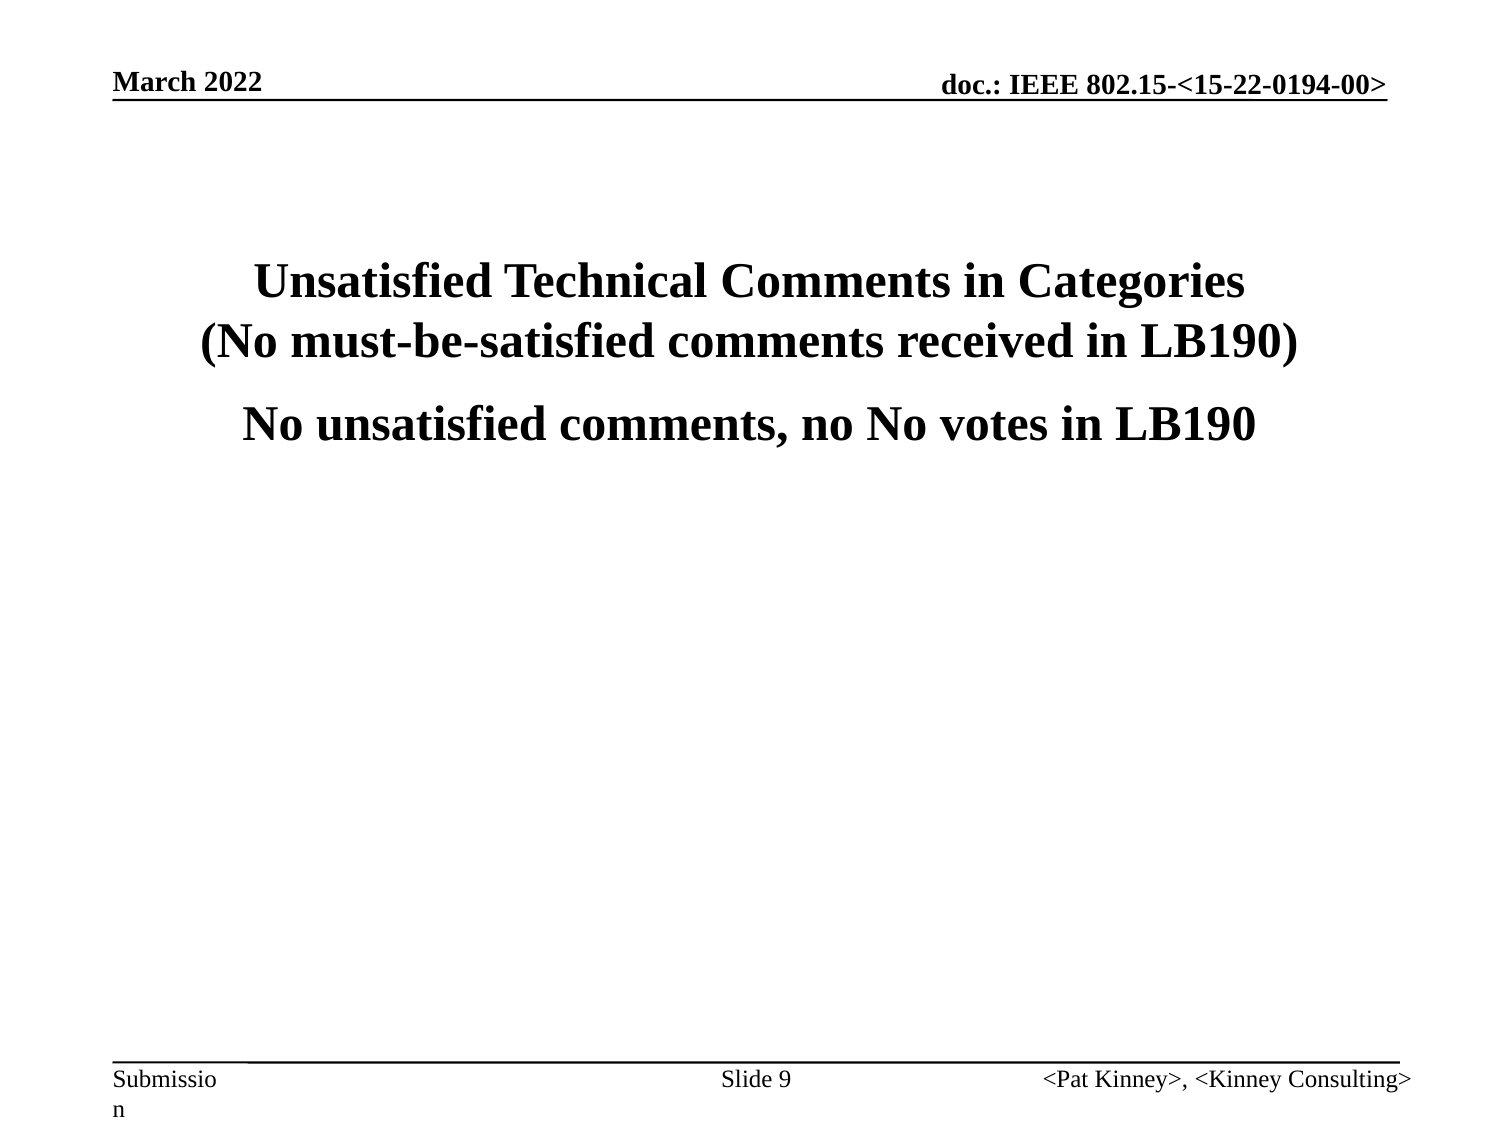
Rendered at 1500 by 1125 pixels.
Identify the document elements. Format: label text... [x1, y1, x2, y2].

text_box Unsatisfied Technical Comments in Categories (No must-be-satisfied comments received in LB190) No unsatisfied comments, no No votes in LB190 [112, 219, 1387, 478]
slide_number Slide 9 [712, 1062, 800, 1093]
footer <Pat Kinney>, <Kinney Consulting> [900, 1062, 1413, 1093]
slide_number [112, 62, 375, 98]
